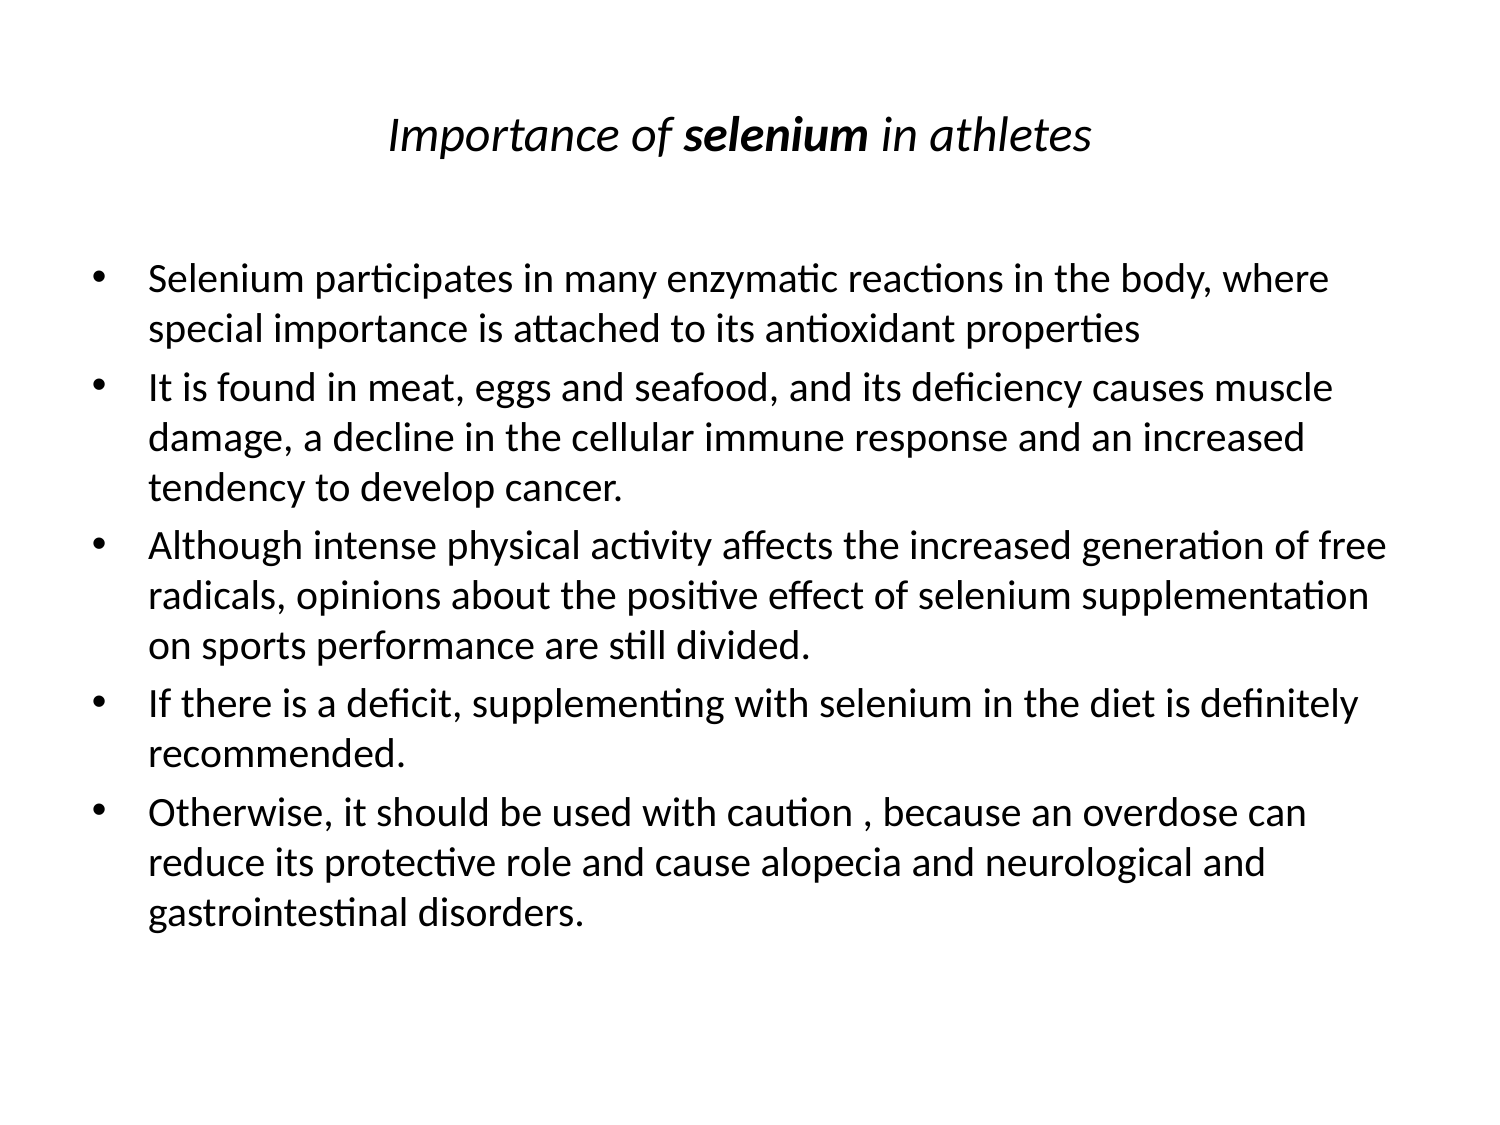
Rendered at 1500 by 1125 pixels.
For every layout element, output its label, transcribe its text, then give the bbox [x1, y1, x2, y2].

list Selenium participates in many enzymatic reactions in the body, where special importance is attached to its antioxidant properties It is found in meat, eggs and seafood, and its deficiency causes muscle damage, a decline in the cellular immune response and an increased tendency to develop cancer. Although intense physical activity affects the increased generation of free radicals, opinions about the positive effect of selenium supplementation on sports performance are still divided. If there is a deficit, supplementing with selenium in the diet is definitely recommended. Otherwise, it should be used with caution , because an overdose can reduce its protective role and cause alopecia and neurological and gastrointestinal disorders. [76, 243, 1427, 988]
title Importance of selenium in athletes [64, 101, 1415, 161]
